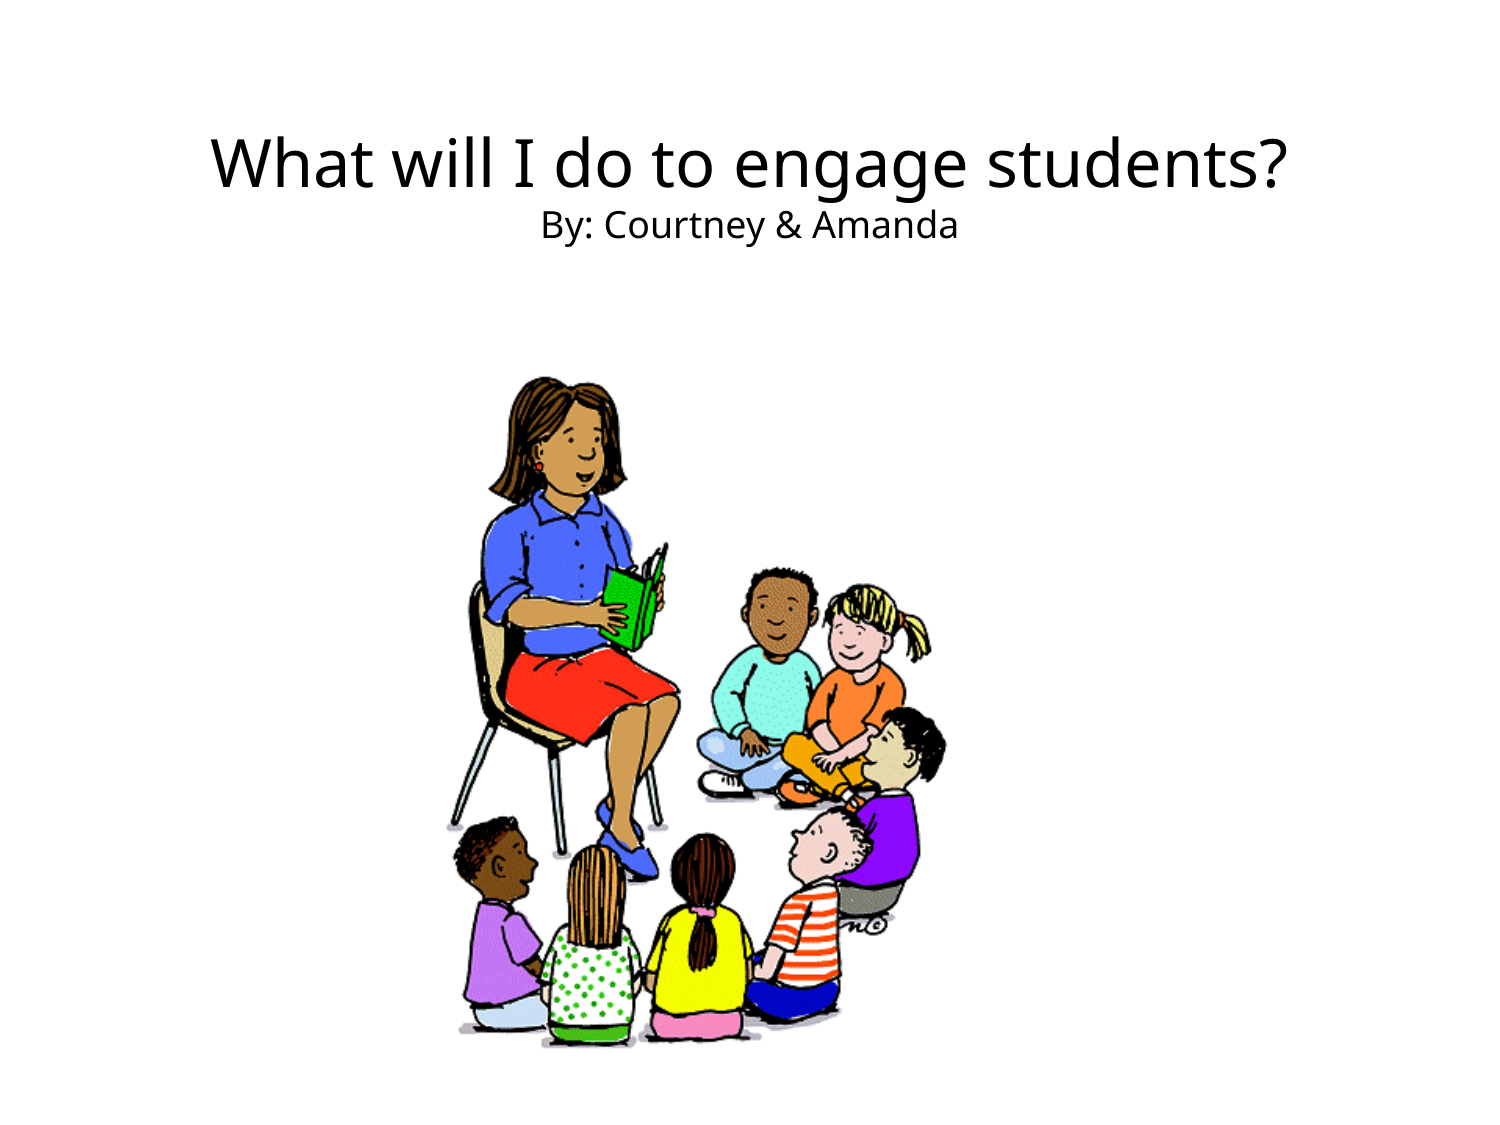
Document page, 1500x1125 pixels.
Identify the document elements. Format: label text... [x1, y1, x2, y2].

title What will I do to engage students? By: Courtney & Amanda [112, 62, 1388, 304]
picture [437, 374, 955, 1051]
